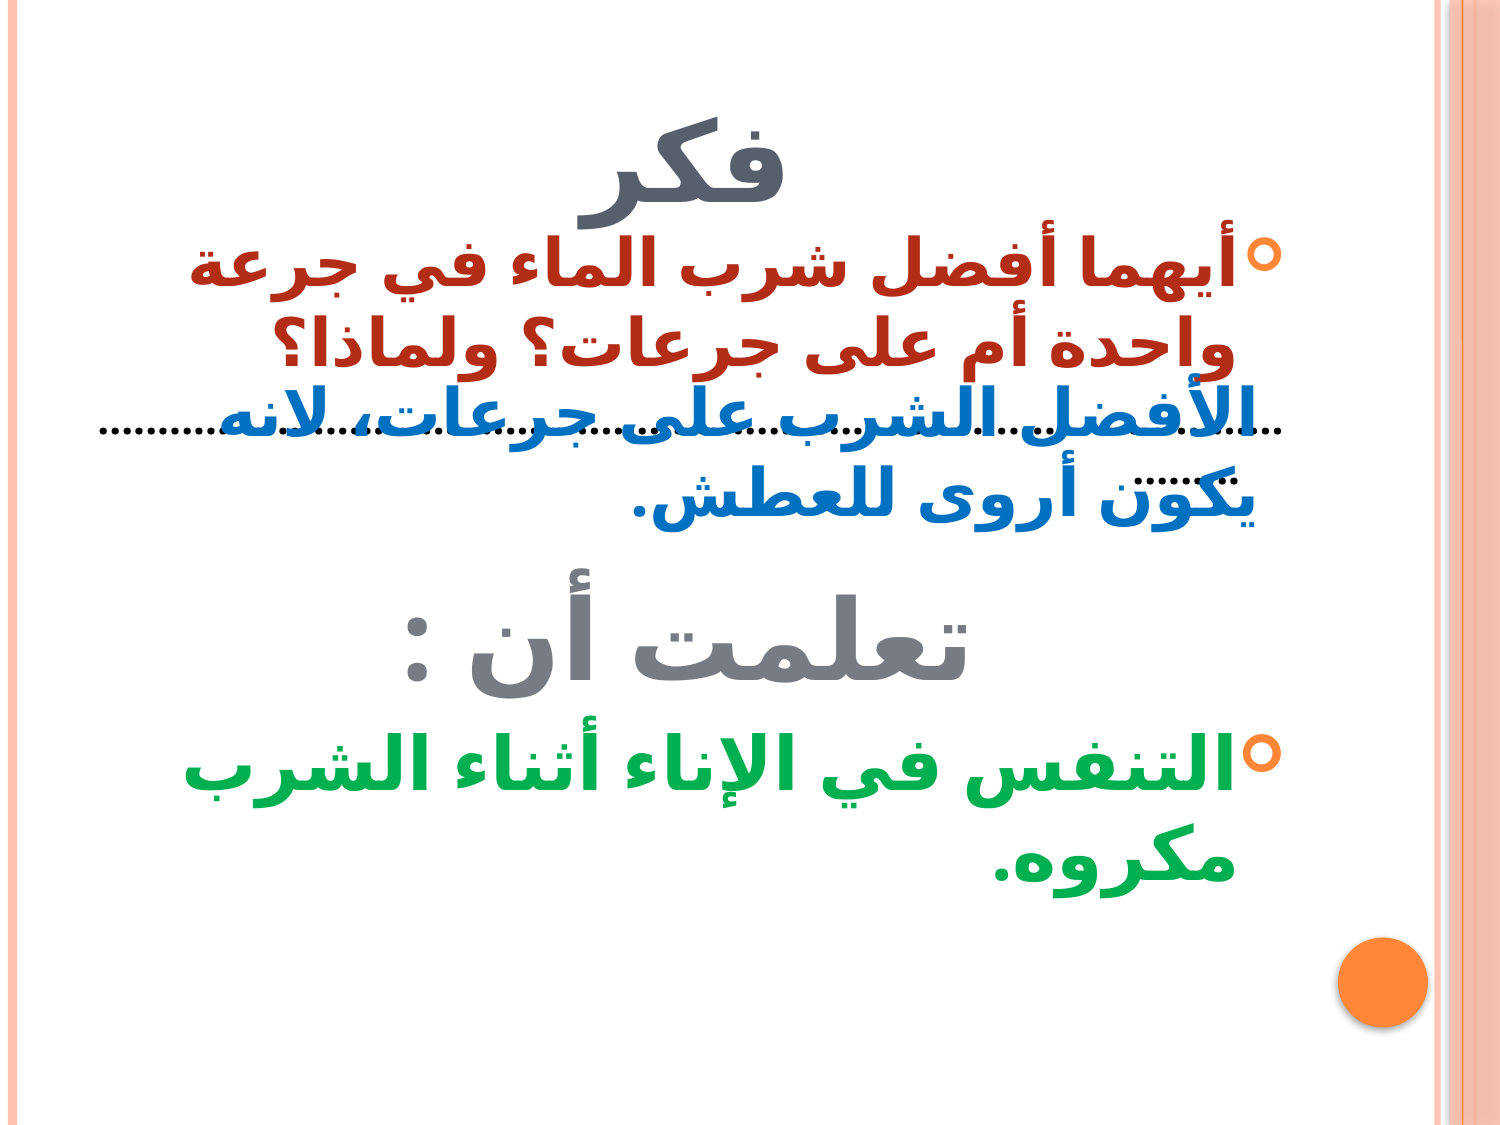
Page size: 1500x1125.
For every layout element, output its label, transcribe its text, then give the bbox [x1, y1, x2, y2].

text_box الأفضل الشرب على جرعات، لانه يكون أروى للعطش. [74, 362, 1275, 538]
list أيهما أفضل شرب الماء في جرعة واحدة أم على جرعات؟ ولماذا؟ ............................................................................................................ تعلمت أن : التنفس في الإناء أثناء الشرب مكروه. [75, 212, 1300, 1062]
title فكر [75, 45, 1300, 212]
